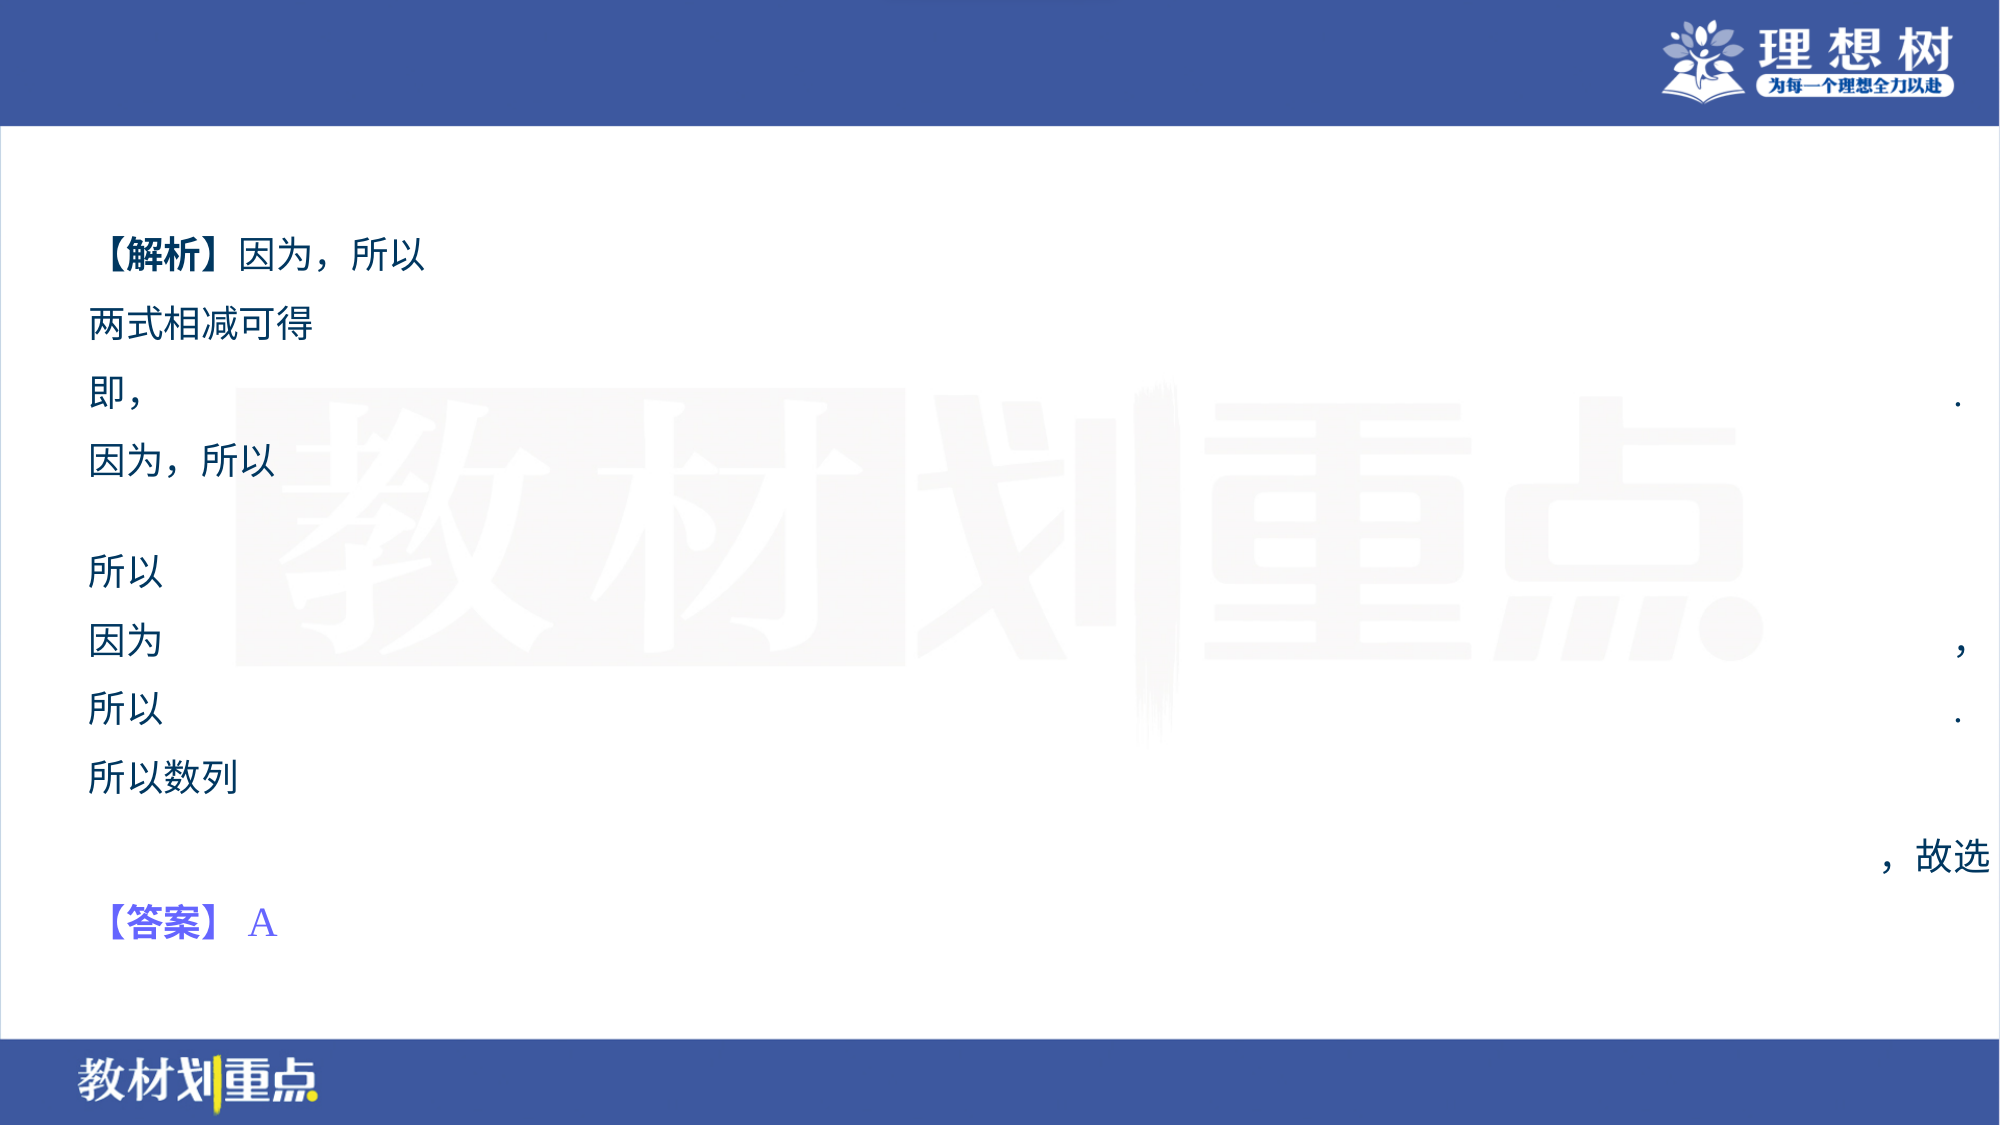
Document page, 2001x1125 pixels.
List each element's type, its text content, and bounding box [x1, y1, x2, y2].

picture [0, 0, 2000, 1125]
text_box 【答案】A [88, 869, 1911, 937]
